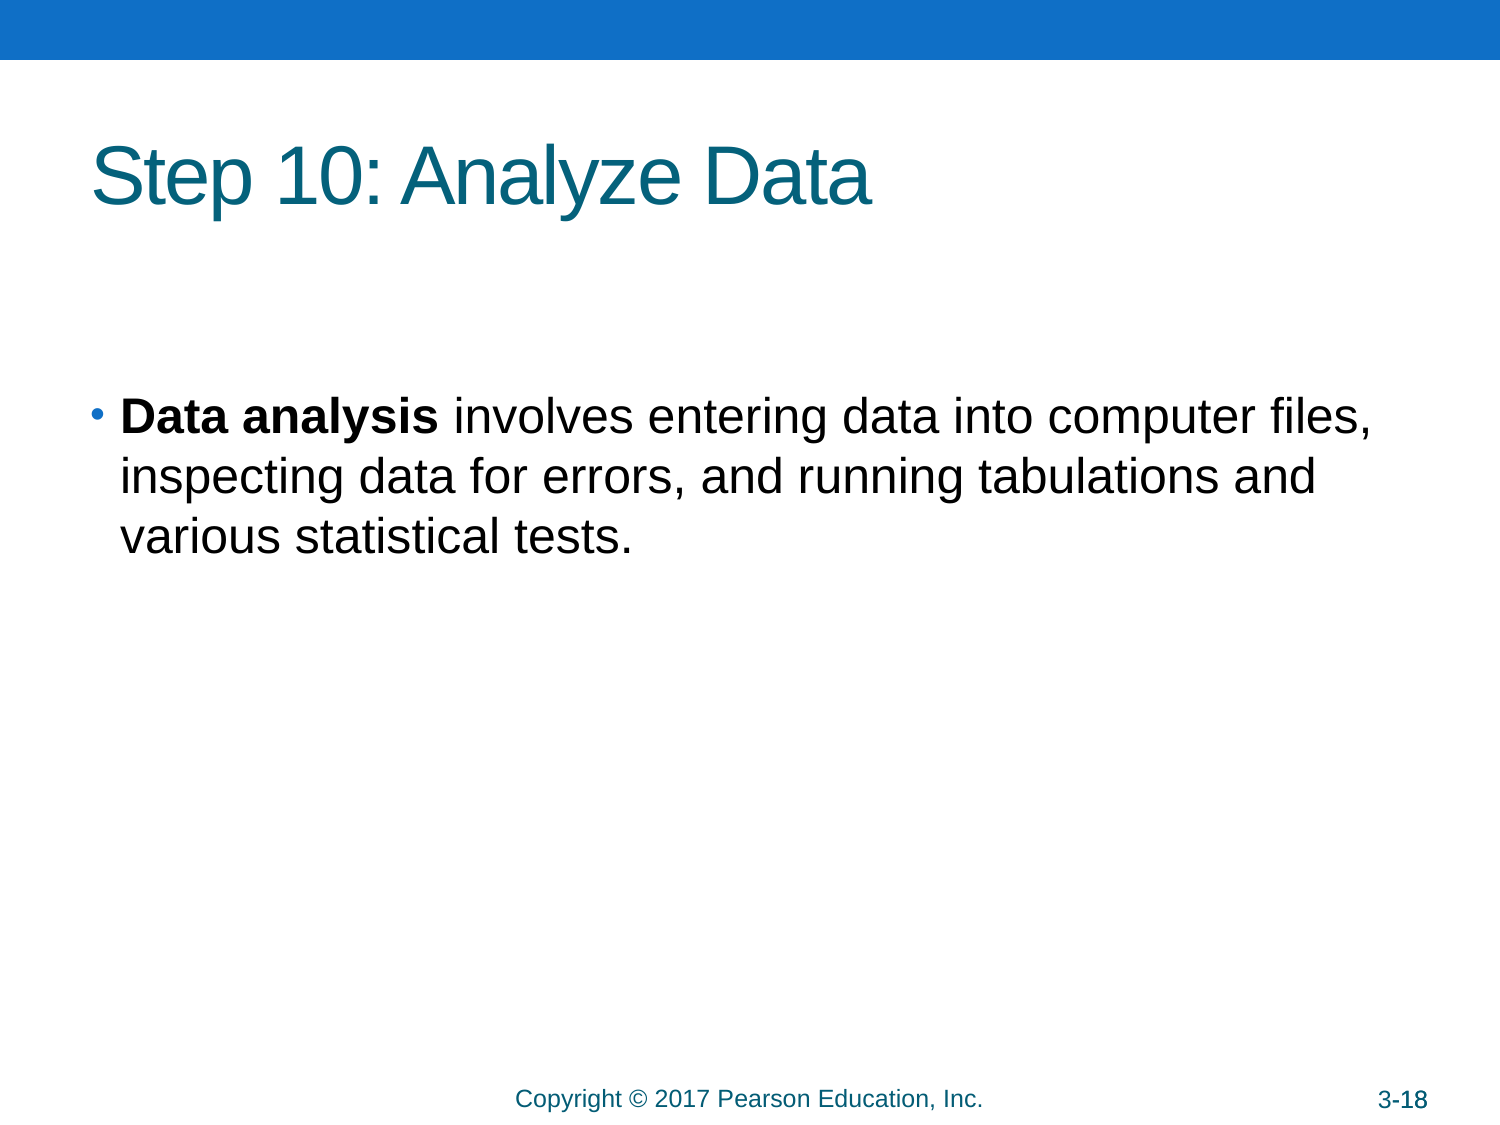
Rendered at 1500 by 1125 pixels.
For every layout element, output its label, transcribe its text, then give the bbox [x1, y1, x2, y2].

title Step 10: Analyze Data [75, 90, 1425, 253]
list Data analysis involves entering data into computer files, inspecting data for errors, and running tabulations and various statistical tests. [75, 376, 1425, 1125]
